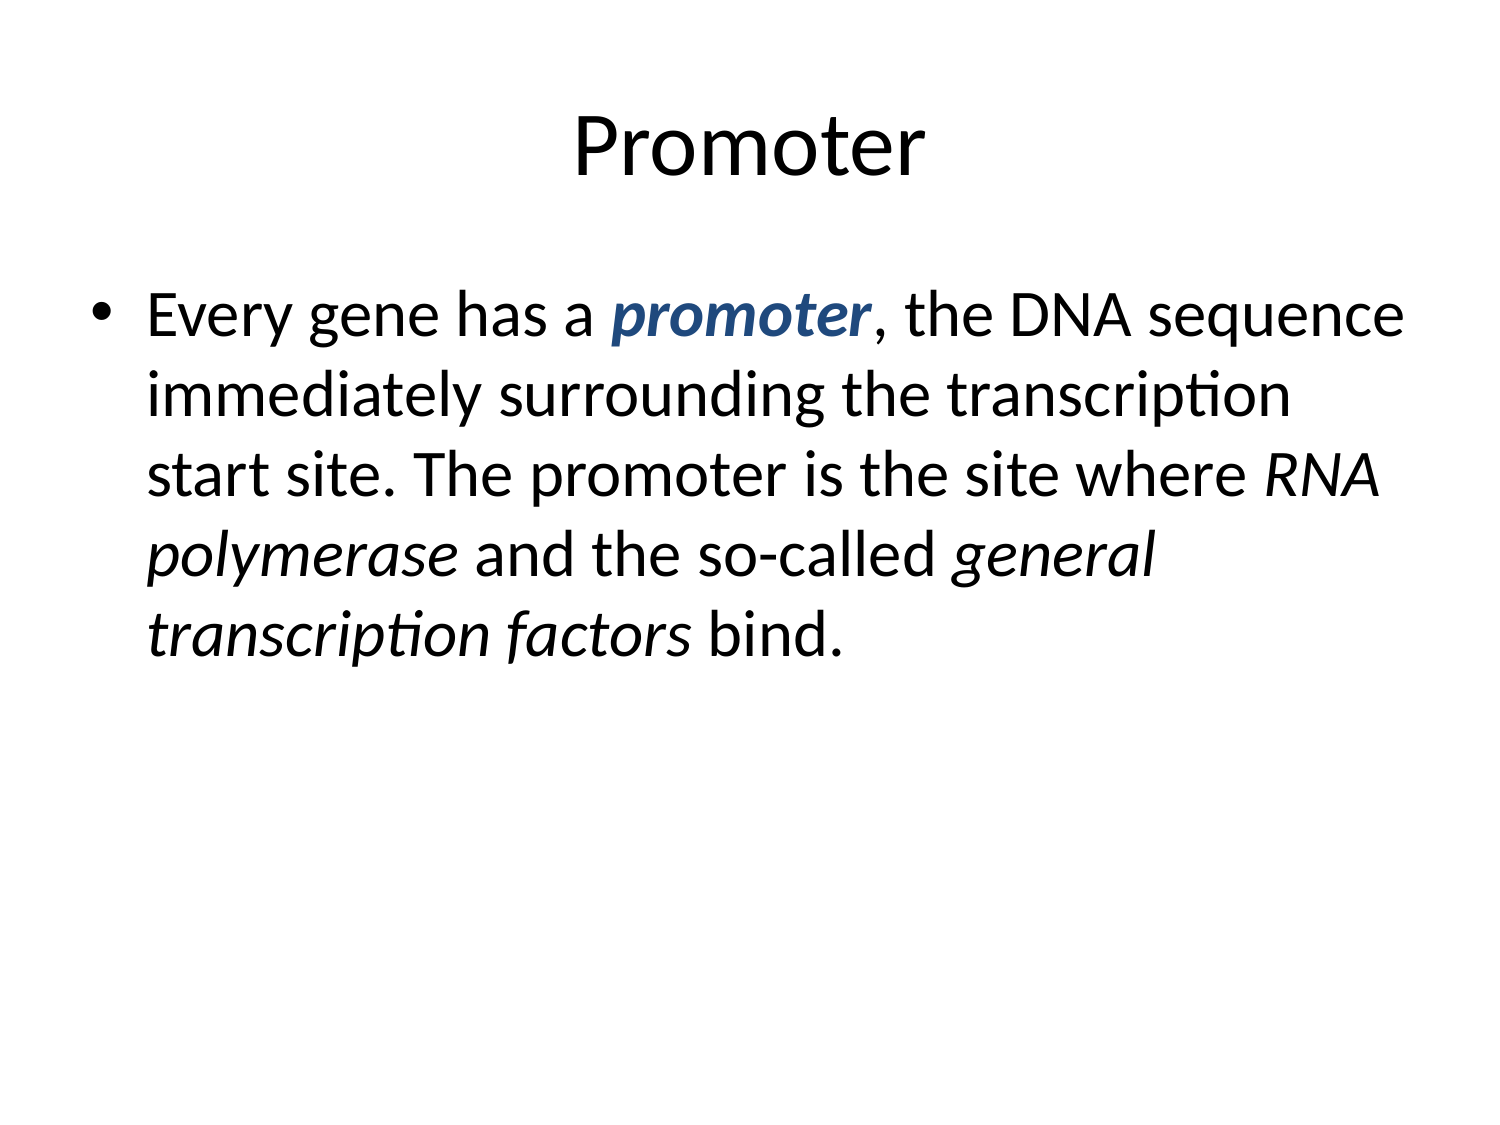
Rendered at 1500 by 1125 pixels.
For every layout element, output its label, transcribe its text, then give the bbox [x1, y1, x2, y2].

title Promoter [75, 45, 1425, 233]
list Every gene has a promoter, the DNA sequence immediately surrounding the transcription start site. The promoter is the site where RNA polymerase and the so-called general transcription factors bind. [75, 262, 1425, 1005]
